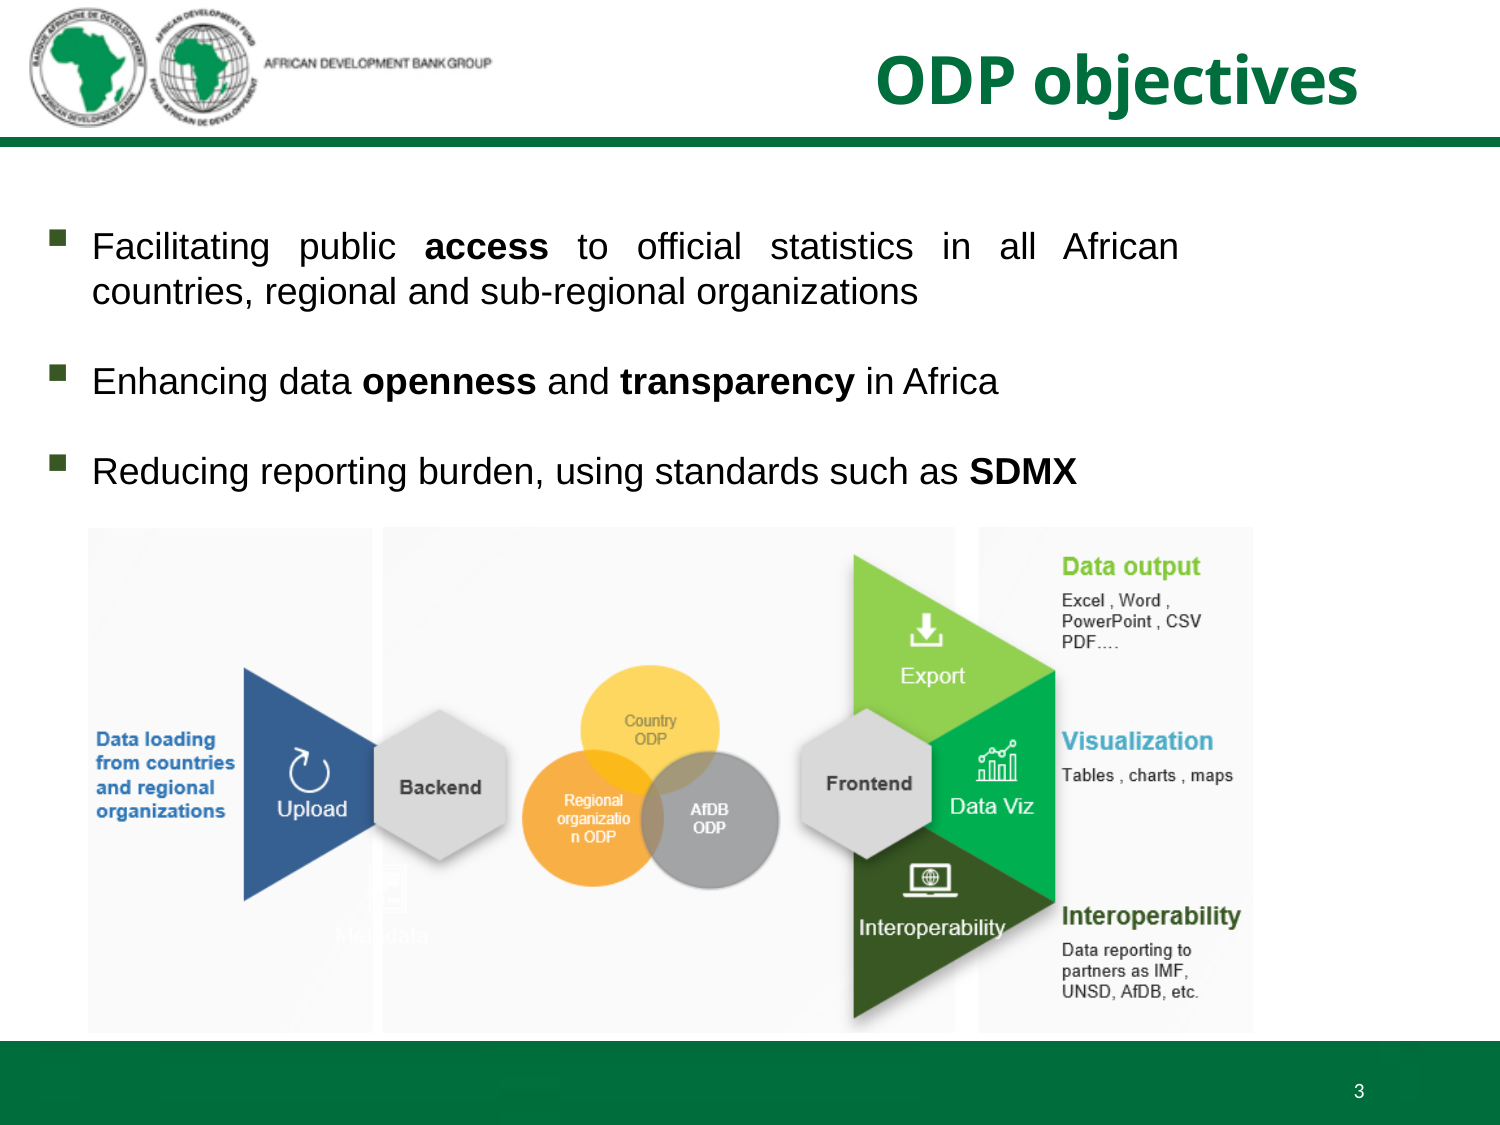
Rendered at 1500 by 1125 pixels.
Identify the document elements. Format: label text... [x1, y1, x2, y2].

text_box Facilitating public access to official statistics in all African countries, regional and sub-regional organizations Enhancing data openness and transparency in Africa Reducing reporting burden, using standards such as SDMX [30, 214, 1195, 540]
slide_number 3 [1218, 1059, 1380, 1120]
title ODP objectives [714, 27, 1500, 141]
picture [28, 6, 493, 128]
picture [88, 527, 1254, 1033]
picture [0, 137, 1500, 147]
picture [0, 1041, 1500, 1125]
